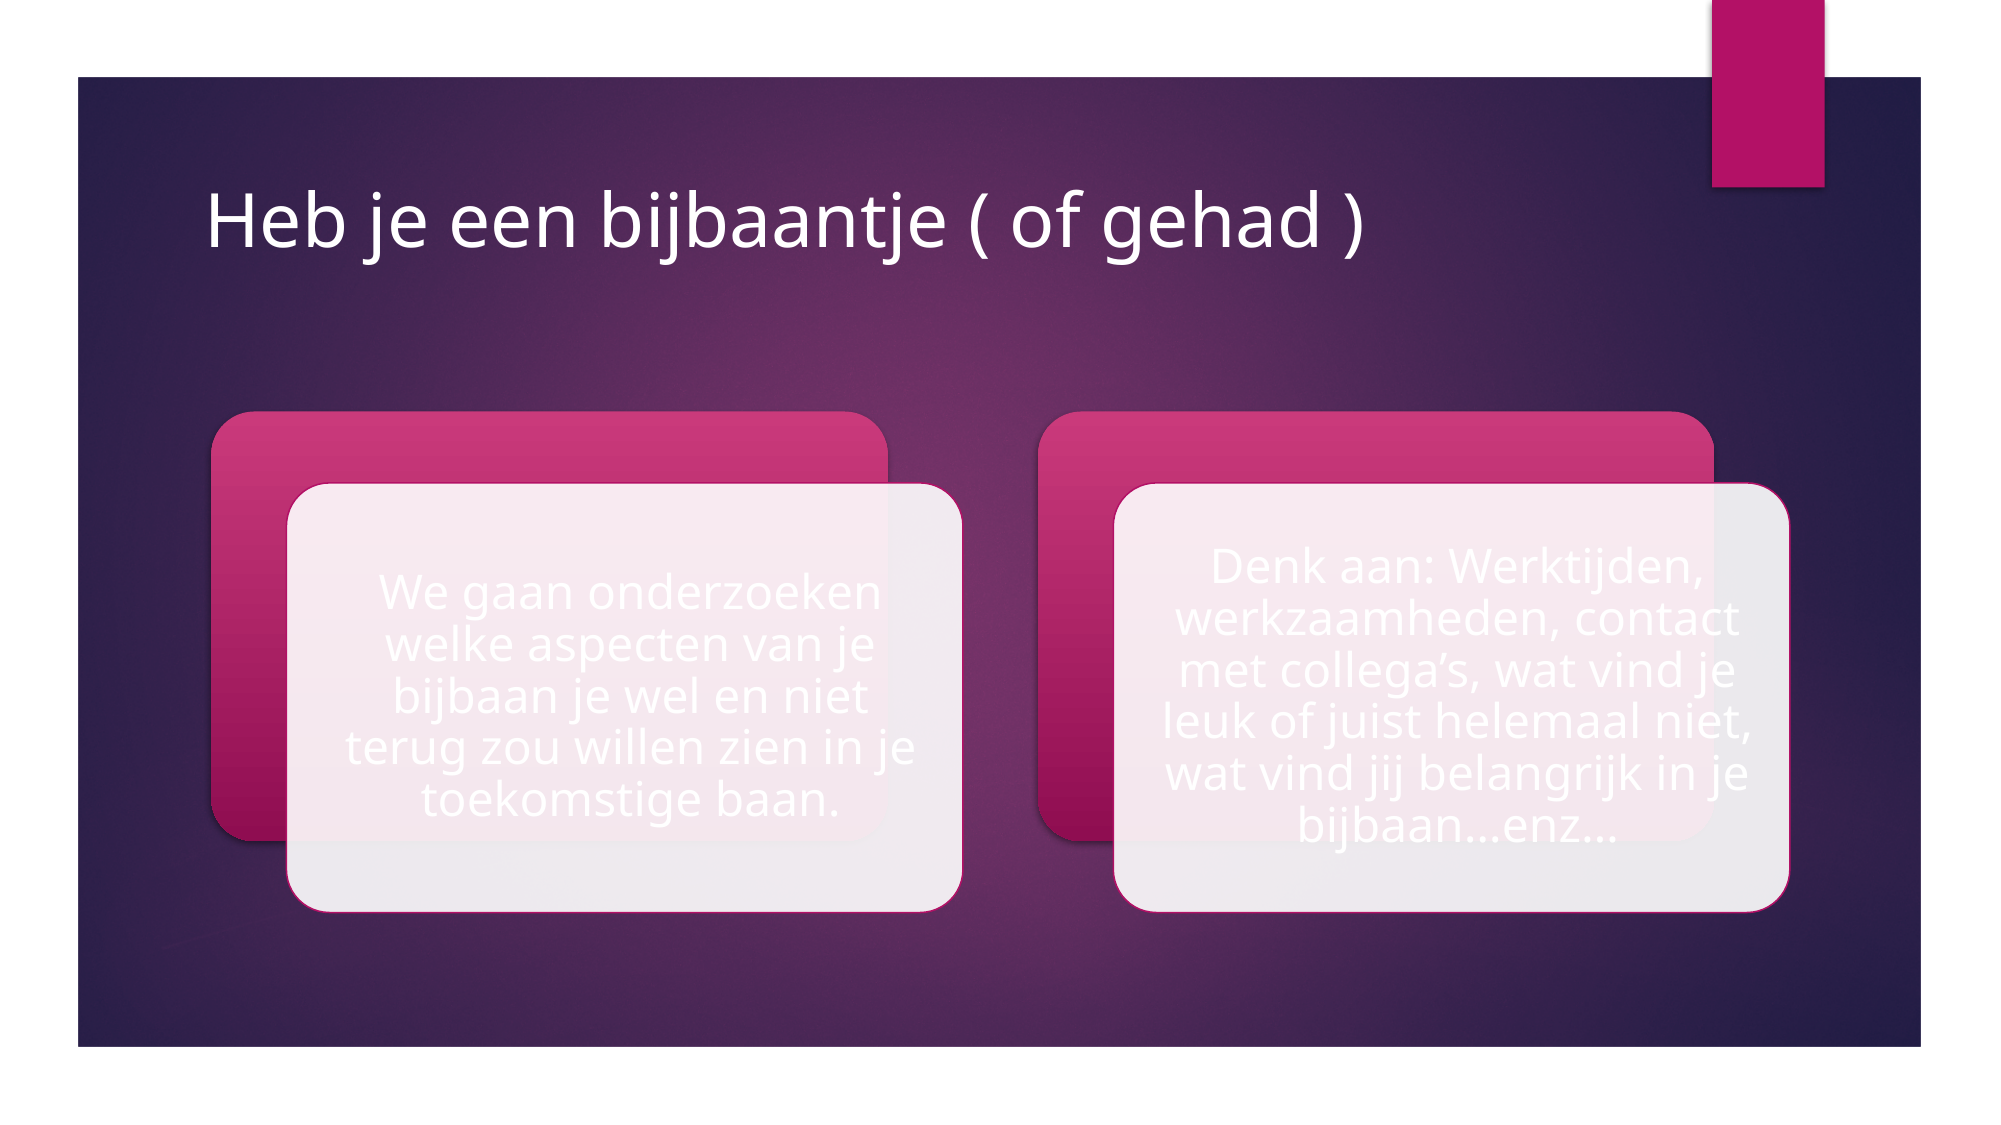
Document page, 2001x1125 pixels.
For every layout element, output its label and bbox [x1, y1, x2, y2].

list [210, 380, 1791, 943]
text_box [0, 0, 2000, 1125]
